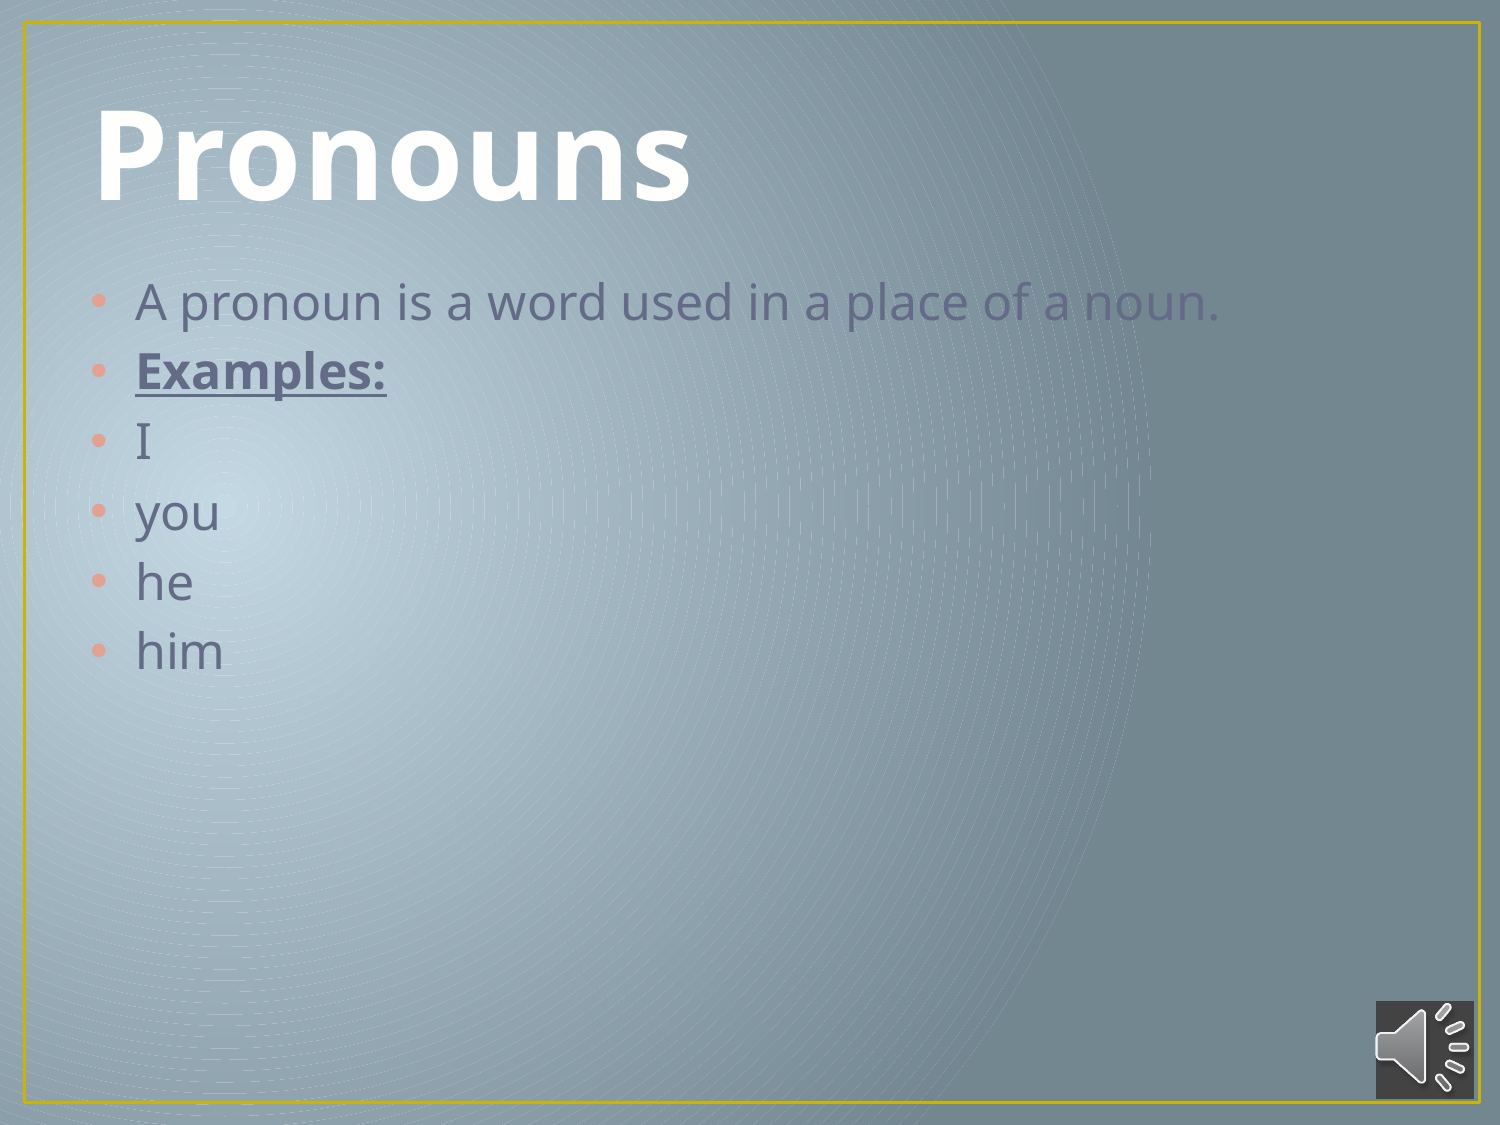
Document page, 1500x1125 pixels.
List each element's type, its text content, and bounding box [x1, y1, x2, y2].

title Pronouns [75, 45, 1425, 233]
list A pronoun is a word used in a place of a noun. Examples: I you he him [75, 262, 1425, 1005]
picture [1374, 999, 1476, 1101]
